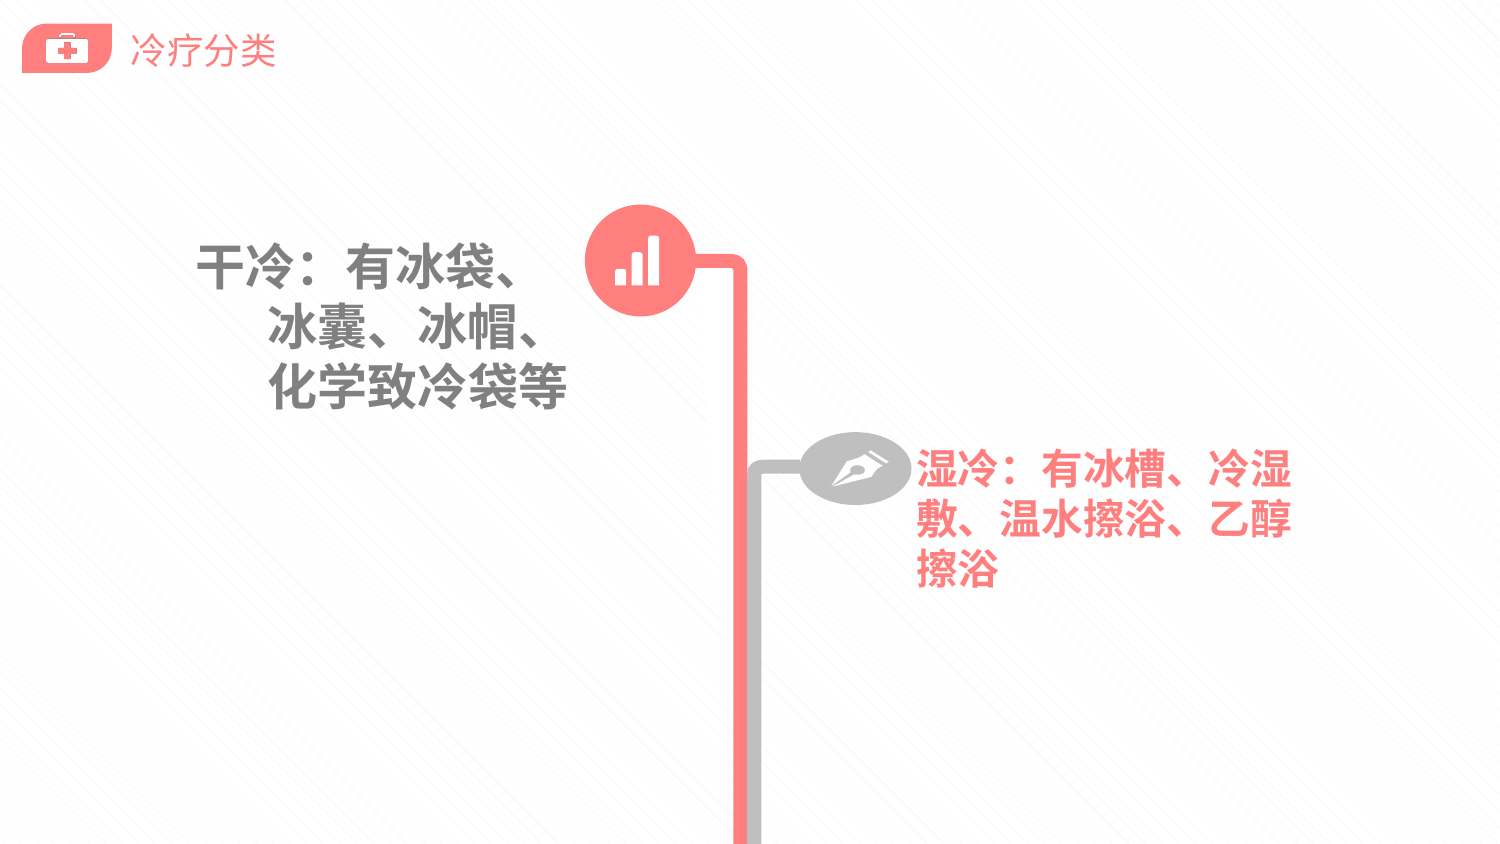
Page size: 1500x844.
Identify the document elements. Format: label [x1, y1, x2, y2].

text_box [21, 20, 767, 81]
text_box [754, 432, 912, 844]
text_box [194, 209, 568, 418]
text_box [901, 417, 1343, 618]
text_box [584, 204, 741, 844]
